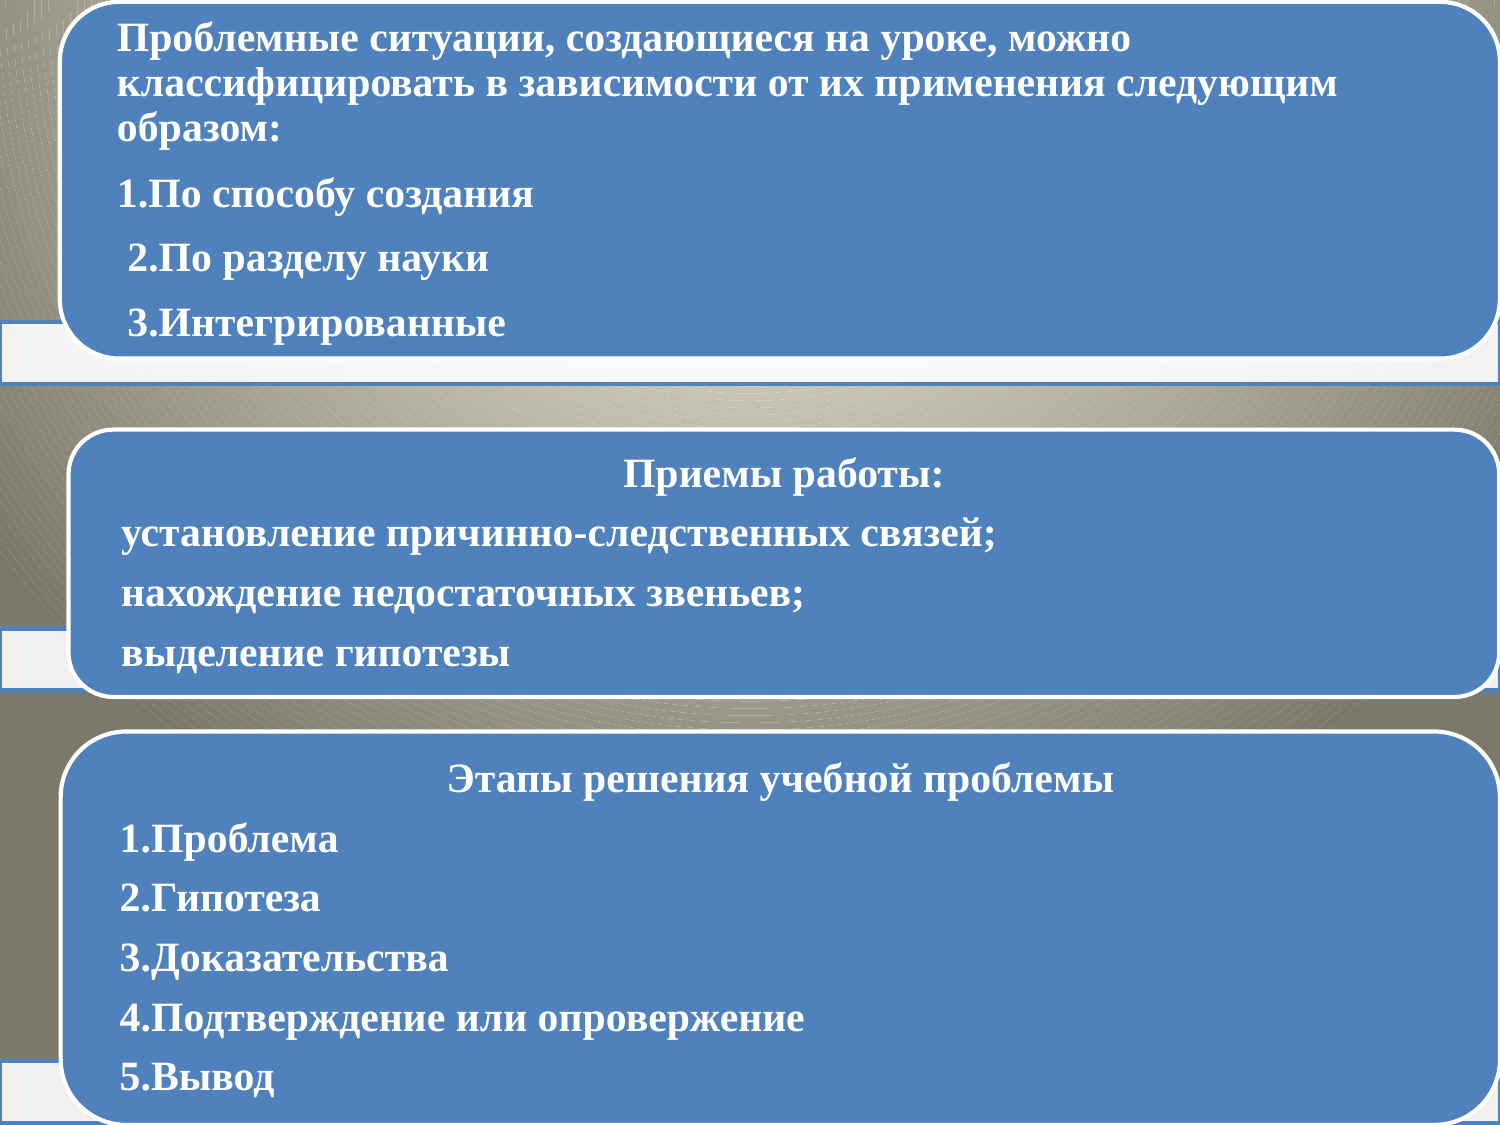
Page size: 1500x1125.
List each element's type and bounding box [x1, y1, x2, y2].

text_box [0, 0, 1500, 1125]
